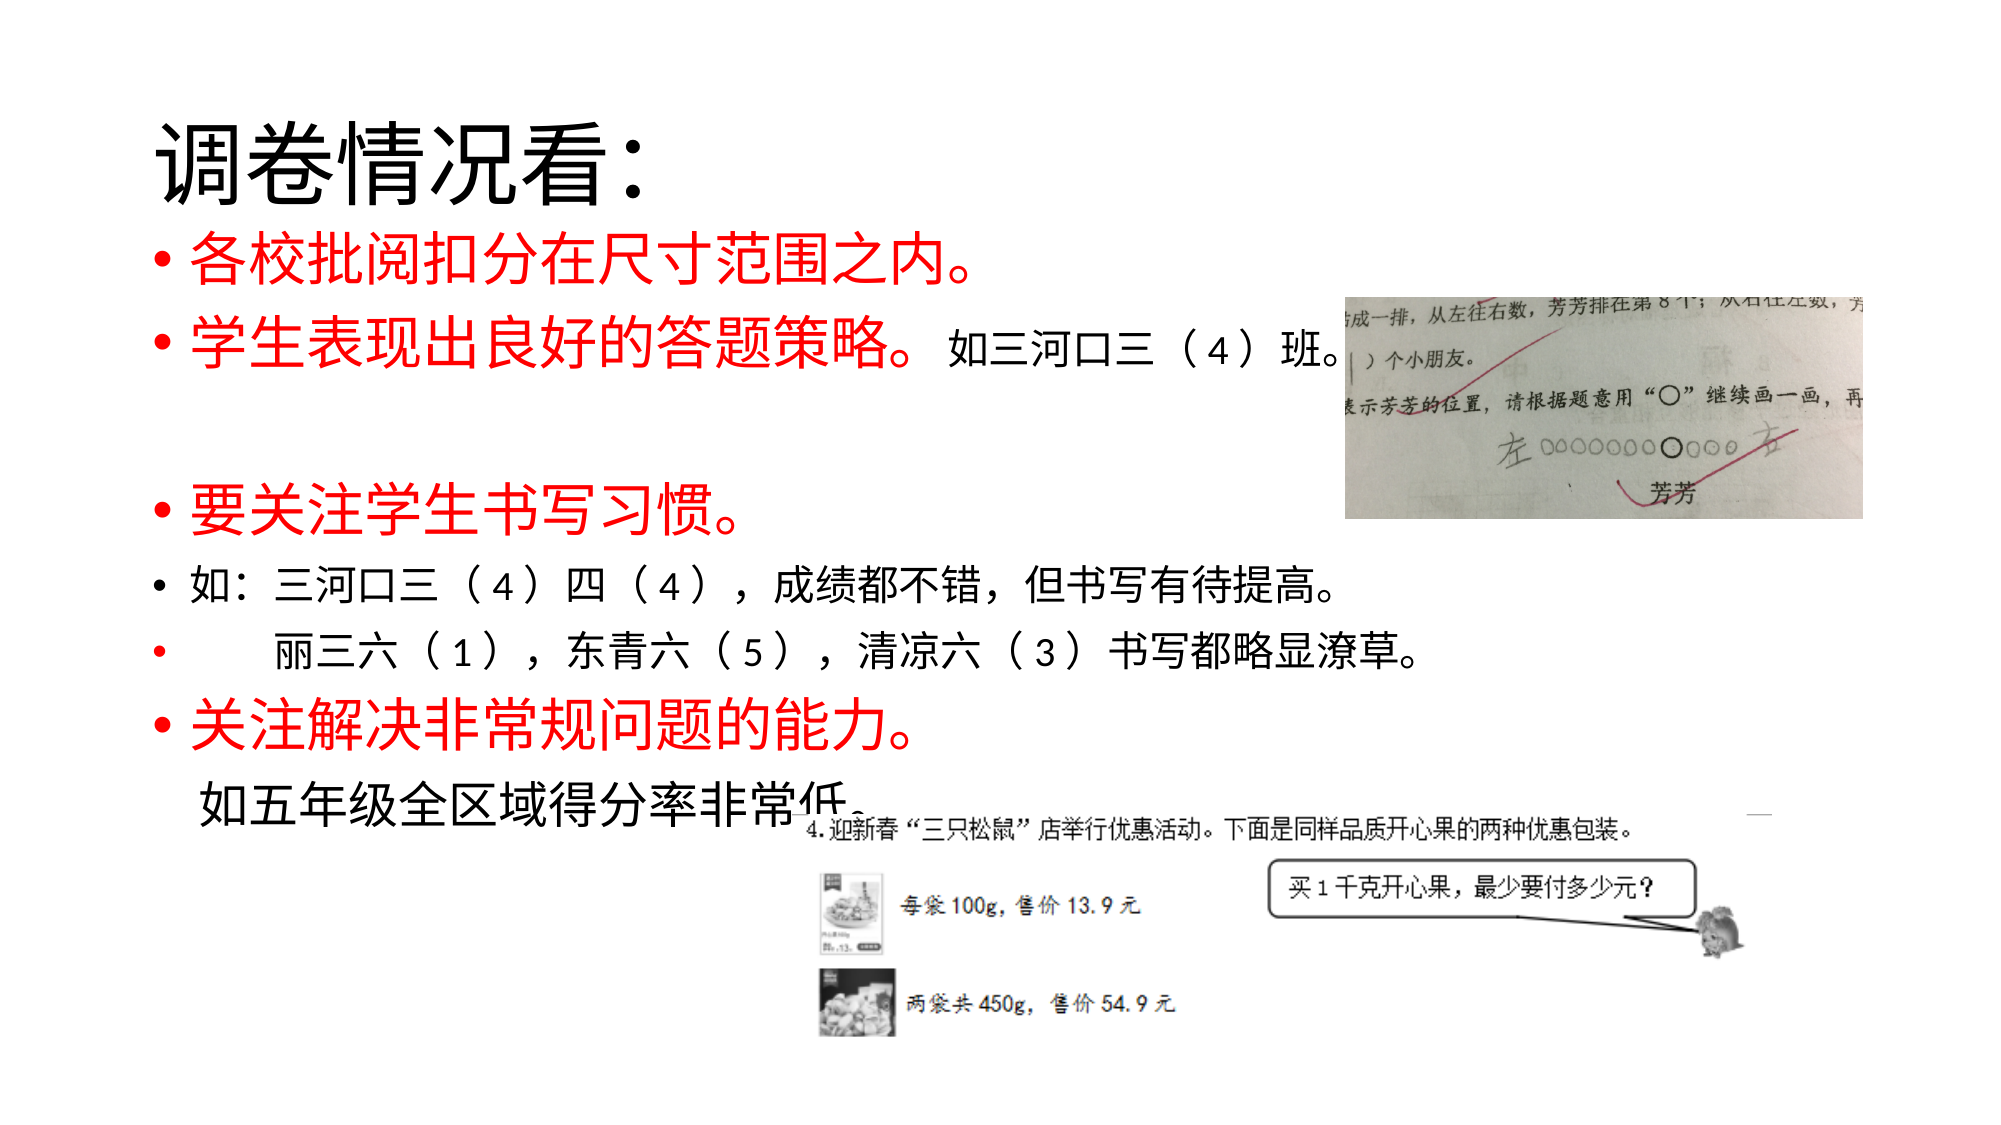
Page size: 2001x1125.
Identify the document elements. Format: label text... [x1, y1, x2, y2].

picture [792, 814, 1772, 1042]
picture [1345, 297, 1863, 519]
title 调卷情况看： [137, 59, 1863, 222]
list 各校批阅扣分在尺寸范围之内。 学生表现出良好的答题策略。如三河口三（4）班。 要关注学生书写习惯。 如：三河口三（4）四（4），成绩都不错，但书写有待提高。 丽三六（1），东青六（5），清凉六（3）书写都略显潦草。 关注解决非常规问题的能力。 如五年级全区域得分率非常低。 [137, 222, 1863, 1014]
